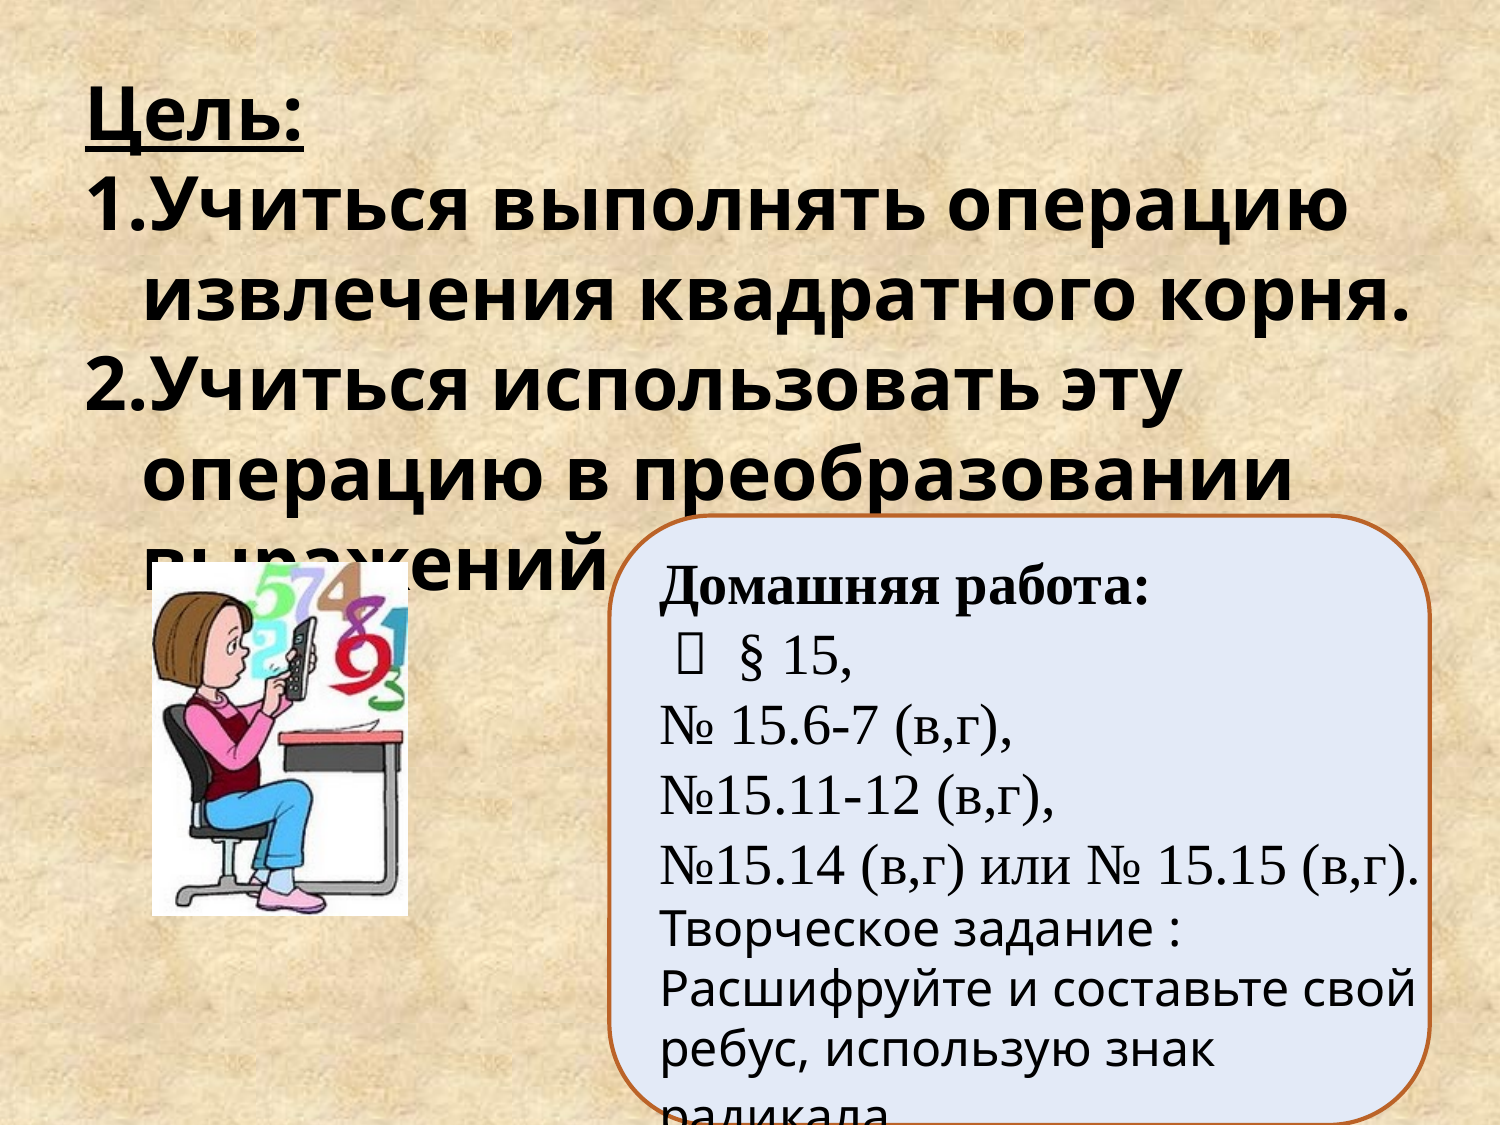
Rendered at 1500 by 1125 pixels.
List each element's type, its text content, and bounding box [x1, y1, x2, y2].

text_box Цель: Учиться выполнять операцию извлечения квадратного корня. Учиться использовать эту операцию в преобразовании выражений. [70, 58, 1442, 614]
text_box [607, 513, 1397, 1103]
text_box Домашняя работа:  § 15, № 15.6-7 (в,г), №15.11-12 (в,г), №15.14 (в,г) или № 15.15 (в,г). Творческое задание : Расшифруйте и составьте свой ребус, использую знак радикала. [644, 539, 1453, 1125]
picture [0, 0, 1500, 1125]
